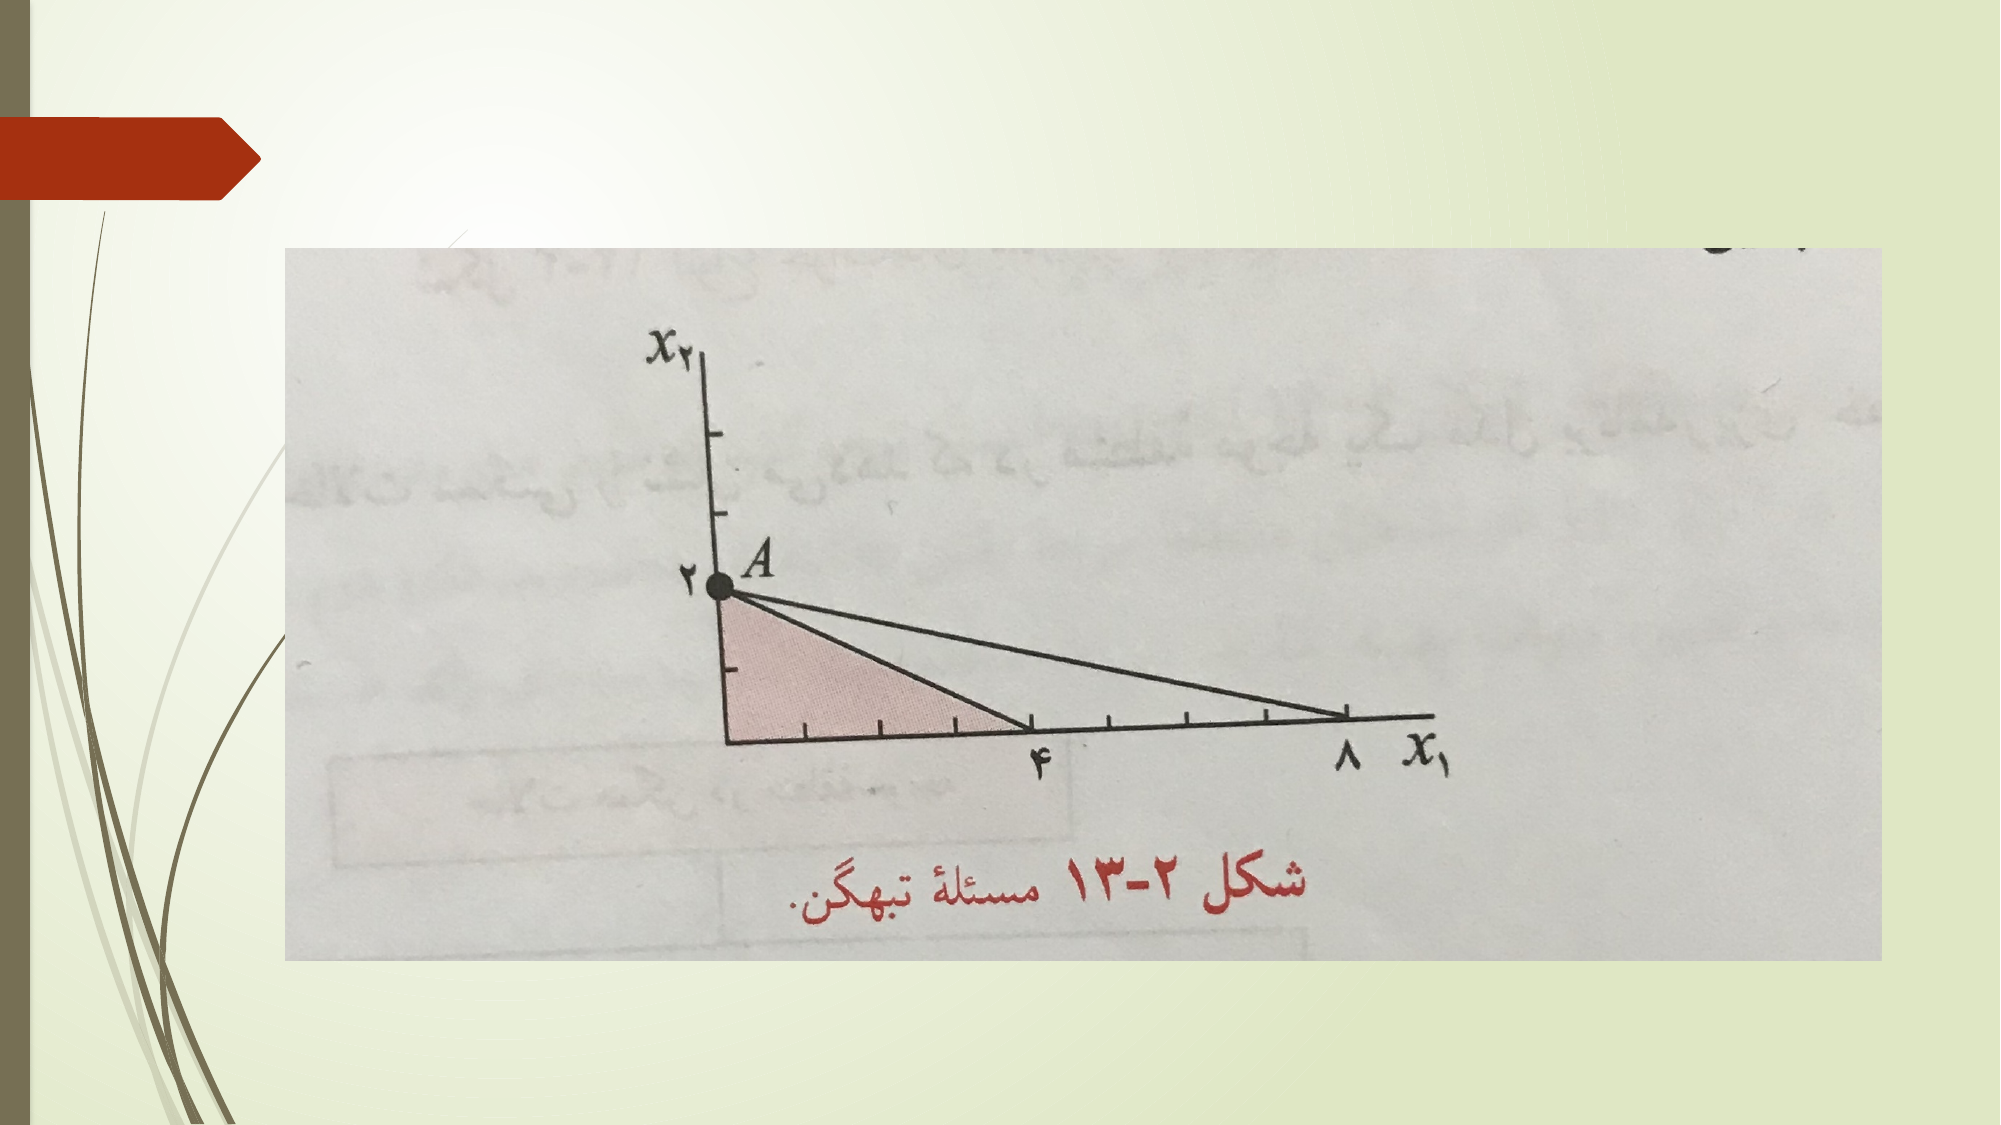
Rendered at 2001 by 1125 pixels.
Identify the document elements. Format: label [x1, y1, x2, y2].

list [285, 248, 1883, 961]
